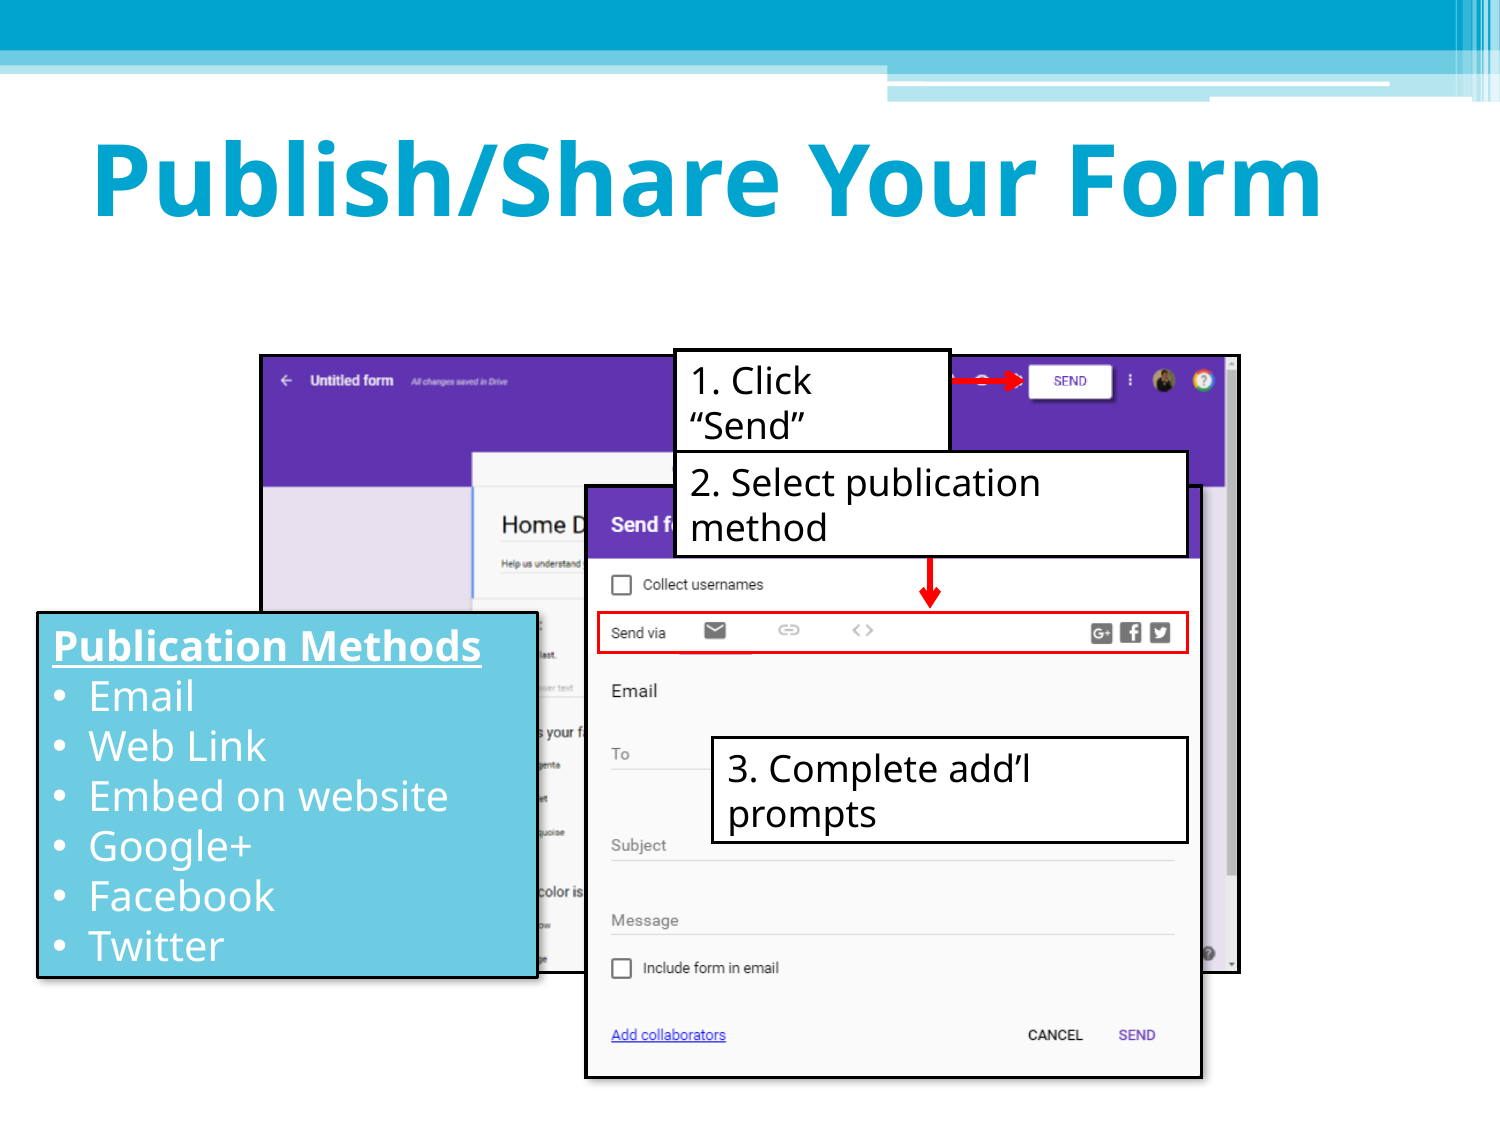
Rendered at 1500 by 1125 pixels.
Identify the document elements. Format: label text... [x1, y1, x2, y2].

title Publish/Share Your Form [75, 90, 1438, 263]
picture [262, 356, 1238, 1076]
text_box Publication Methods Email Web Link Embed on website Google+ Facebook Twitter [37, 612, 538, 978]
text_box 1. Click “Send” [675, 349, 950, 356]
